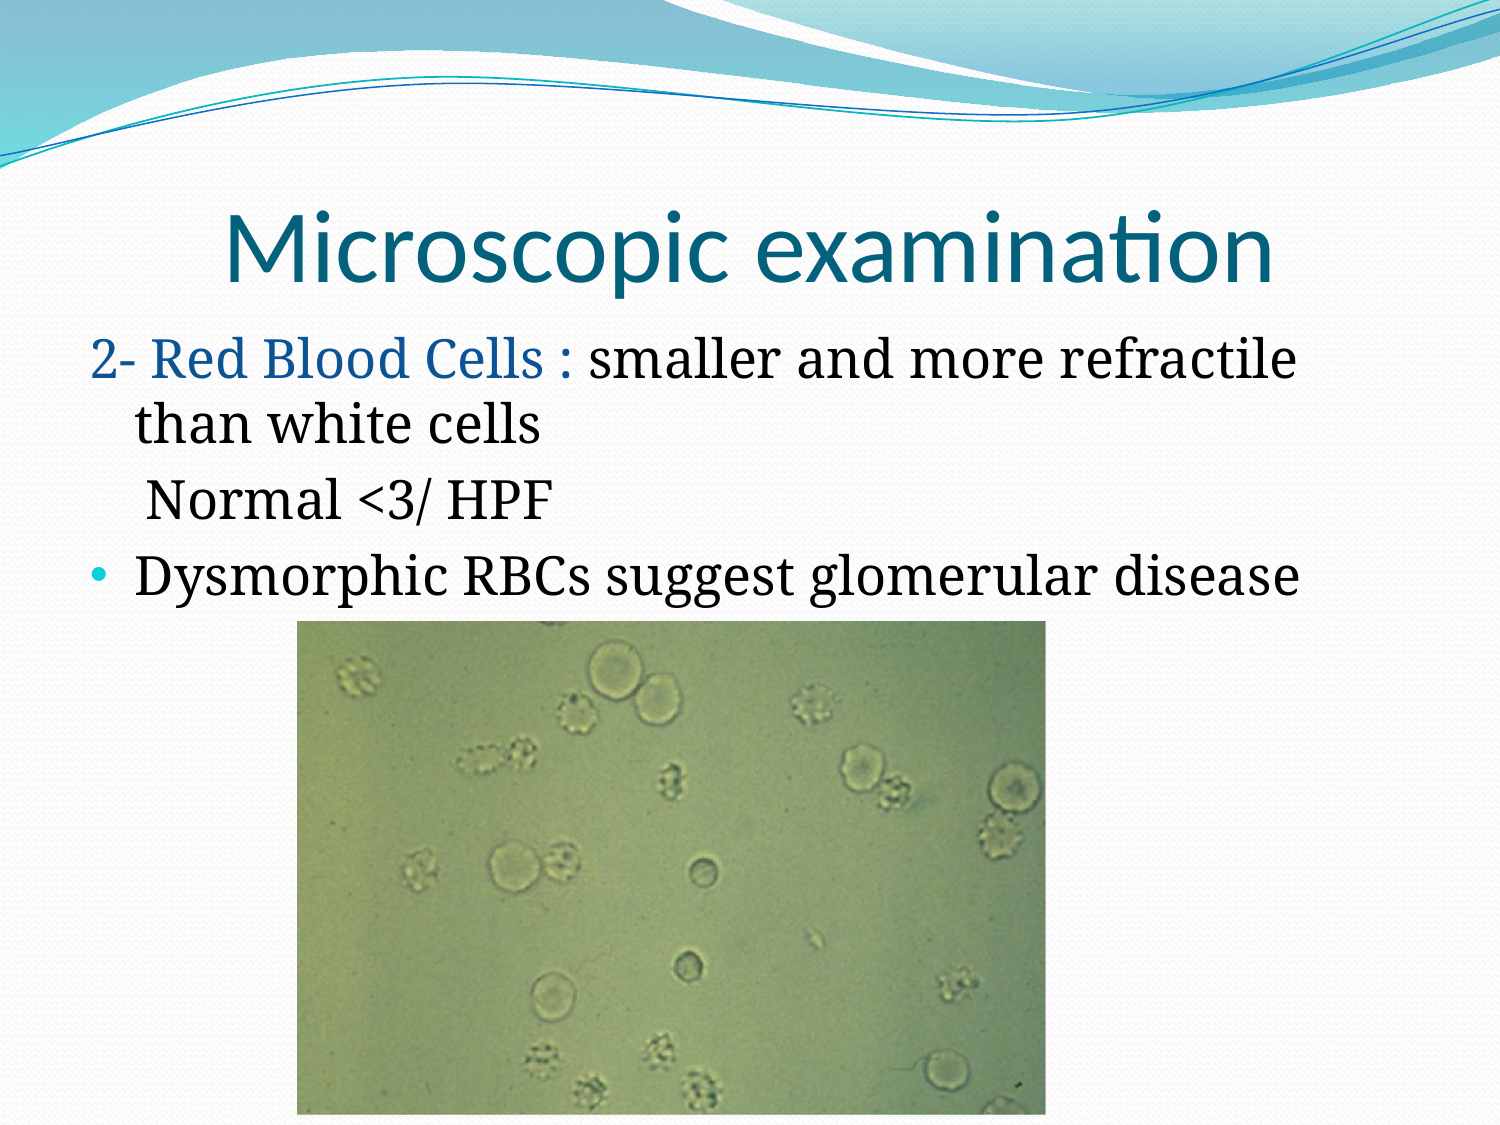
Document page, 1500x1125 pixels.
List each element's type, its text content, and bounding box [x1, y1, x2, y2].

title Microscopic examination [75, 115, 1425, 303]
picture [296, 621, 1046, 1115]
list 2- Red Blood Cells : smaller and more refractile than white cells Normal <3/ HPF Dysmorphic RBCs suggest glomerular disease [75, 317, 1425, 1038]
